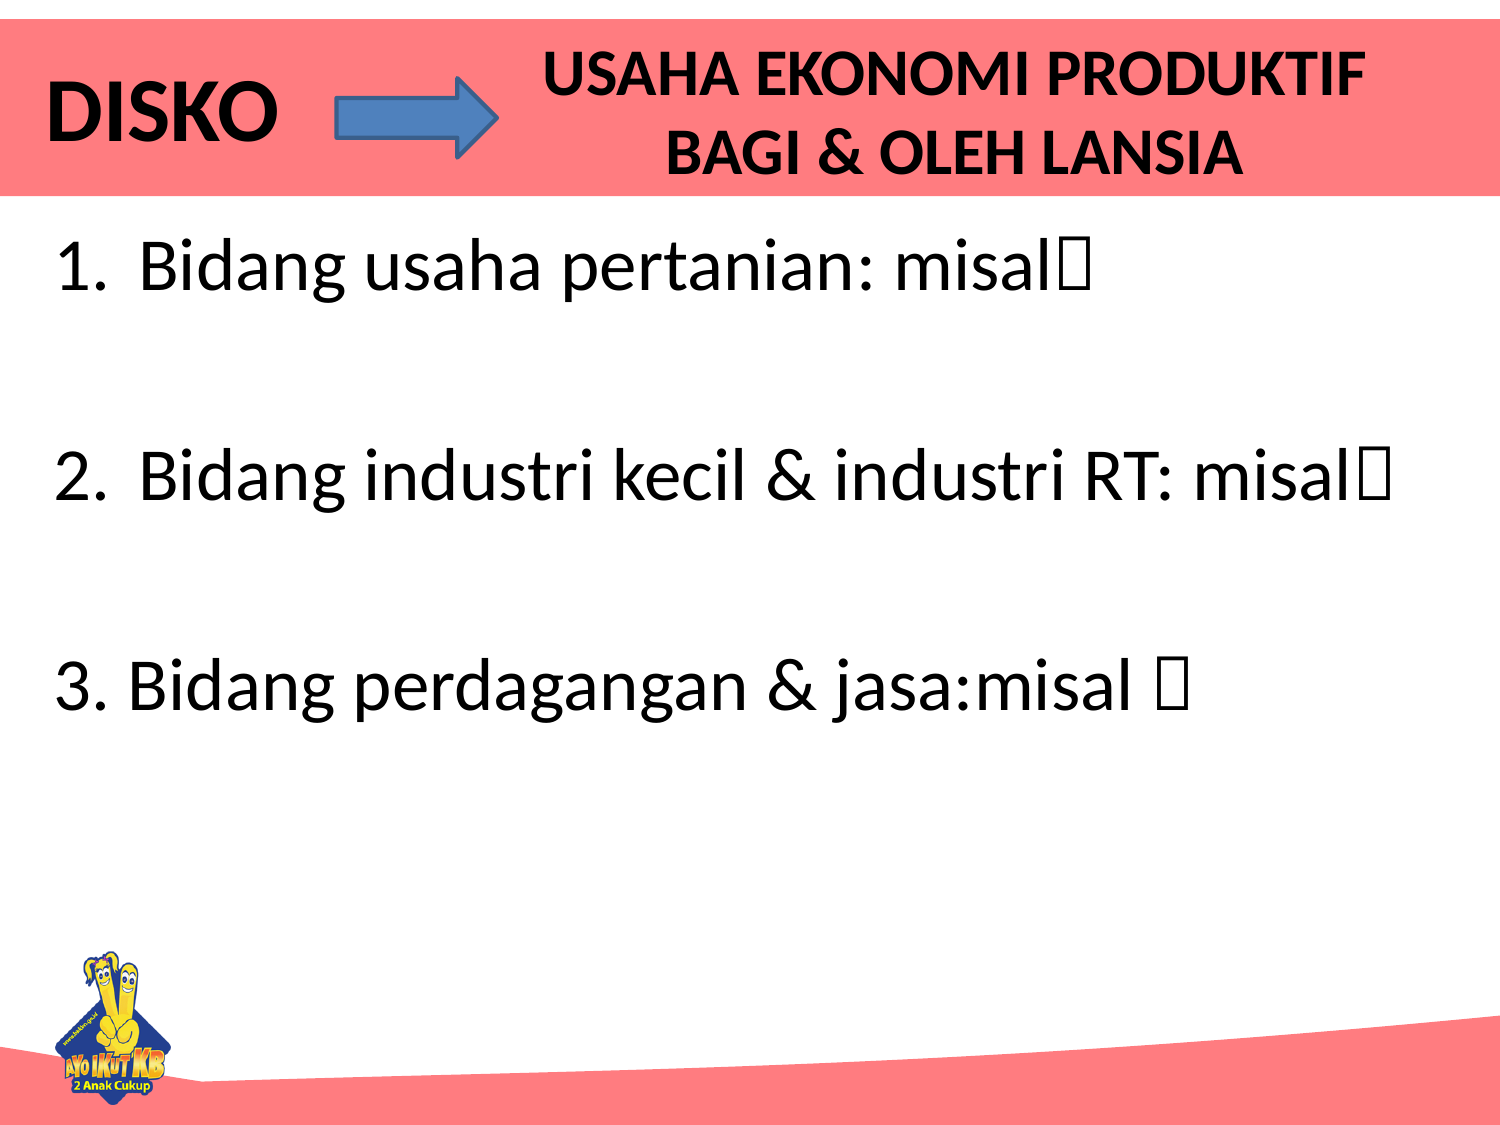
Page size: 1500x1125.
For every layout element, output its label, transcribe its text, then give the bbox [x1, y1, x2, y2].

text_box [334, 76, 500, 160]
picture [53, 1024, 172, 1105]
title USAHA EKONOMI PRODUKTIF BAGI & OLEH LANSIA [242, 44, 1500, 173]
list Bidang usaha pertanian: misal Bidang industri kecil & industri RT: misal 3. Bidang perdagangan & jasa:misal  [29, 208, 1471, 1024]
text_box DISKO [30, 42, 295, 168]
